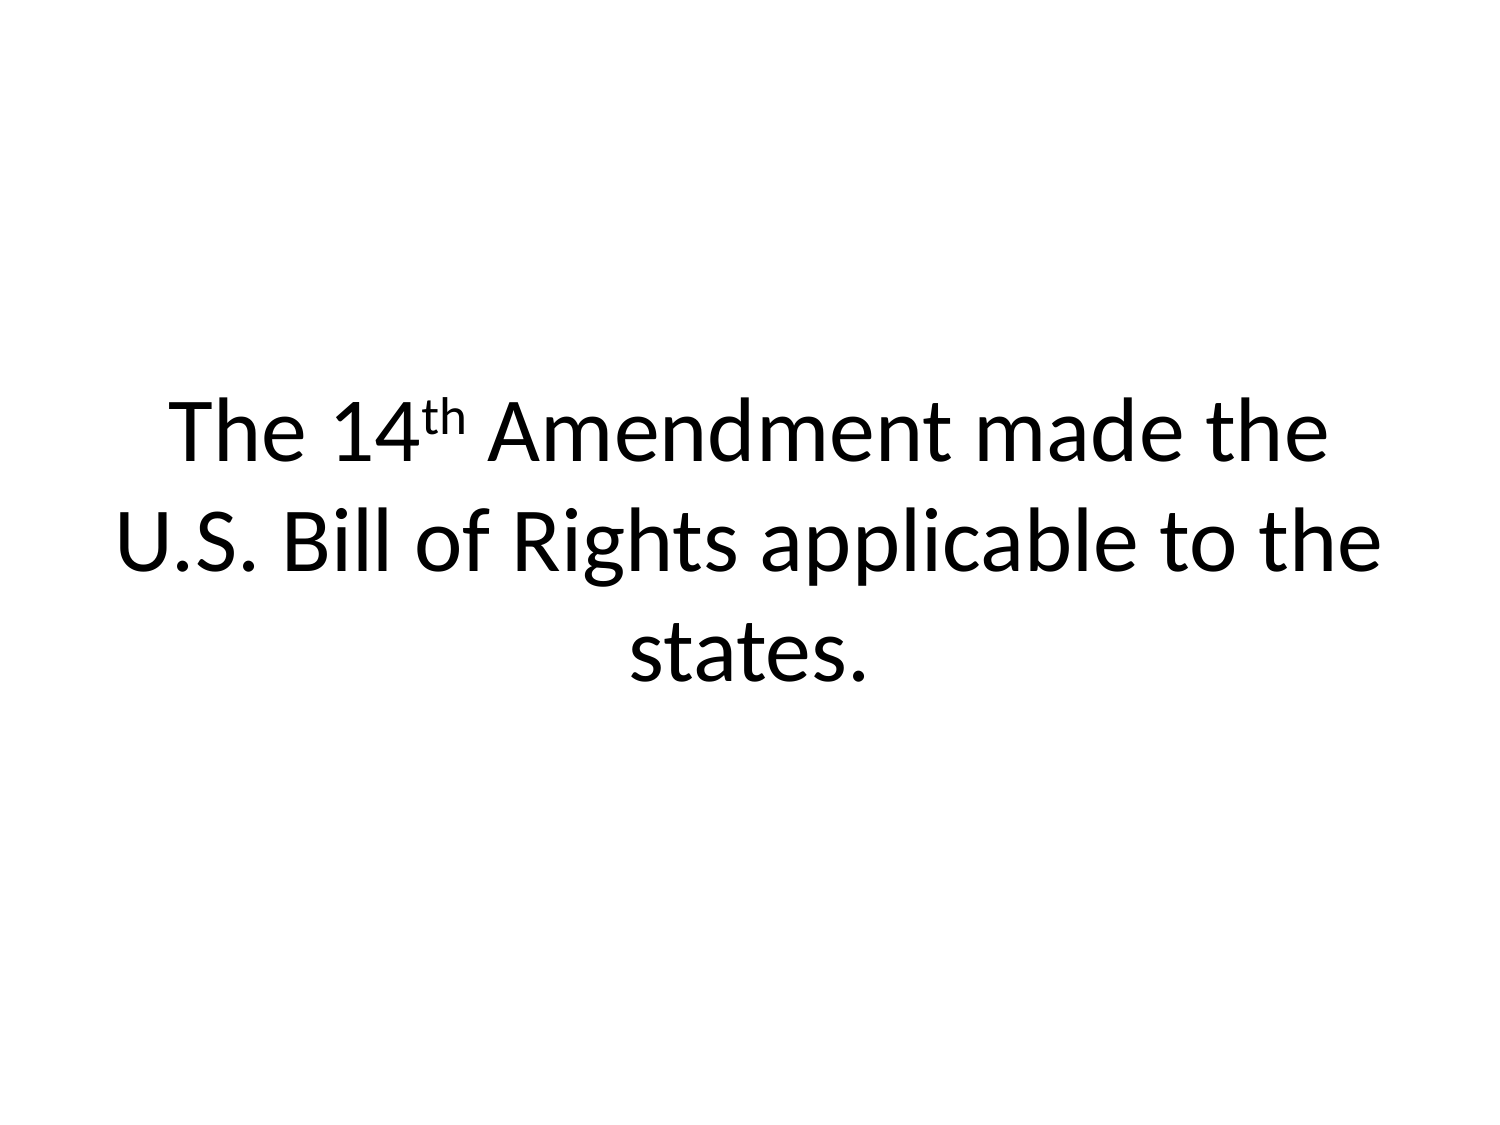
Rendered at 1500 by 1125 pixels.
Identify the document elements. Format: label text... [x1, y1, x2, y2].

title The 14th Amendment made the U.S. Bill of Rights applicable to the states. [74, 44, 1426, 1026]
